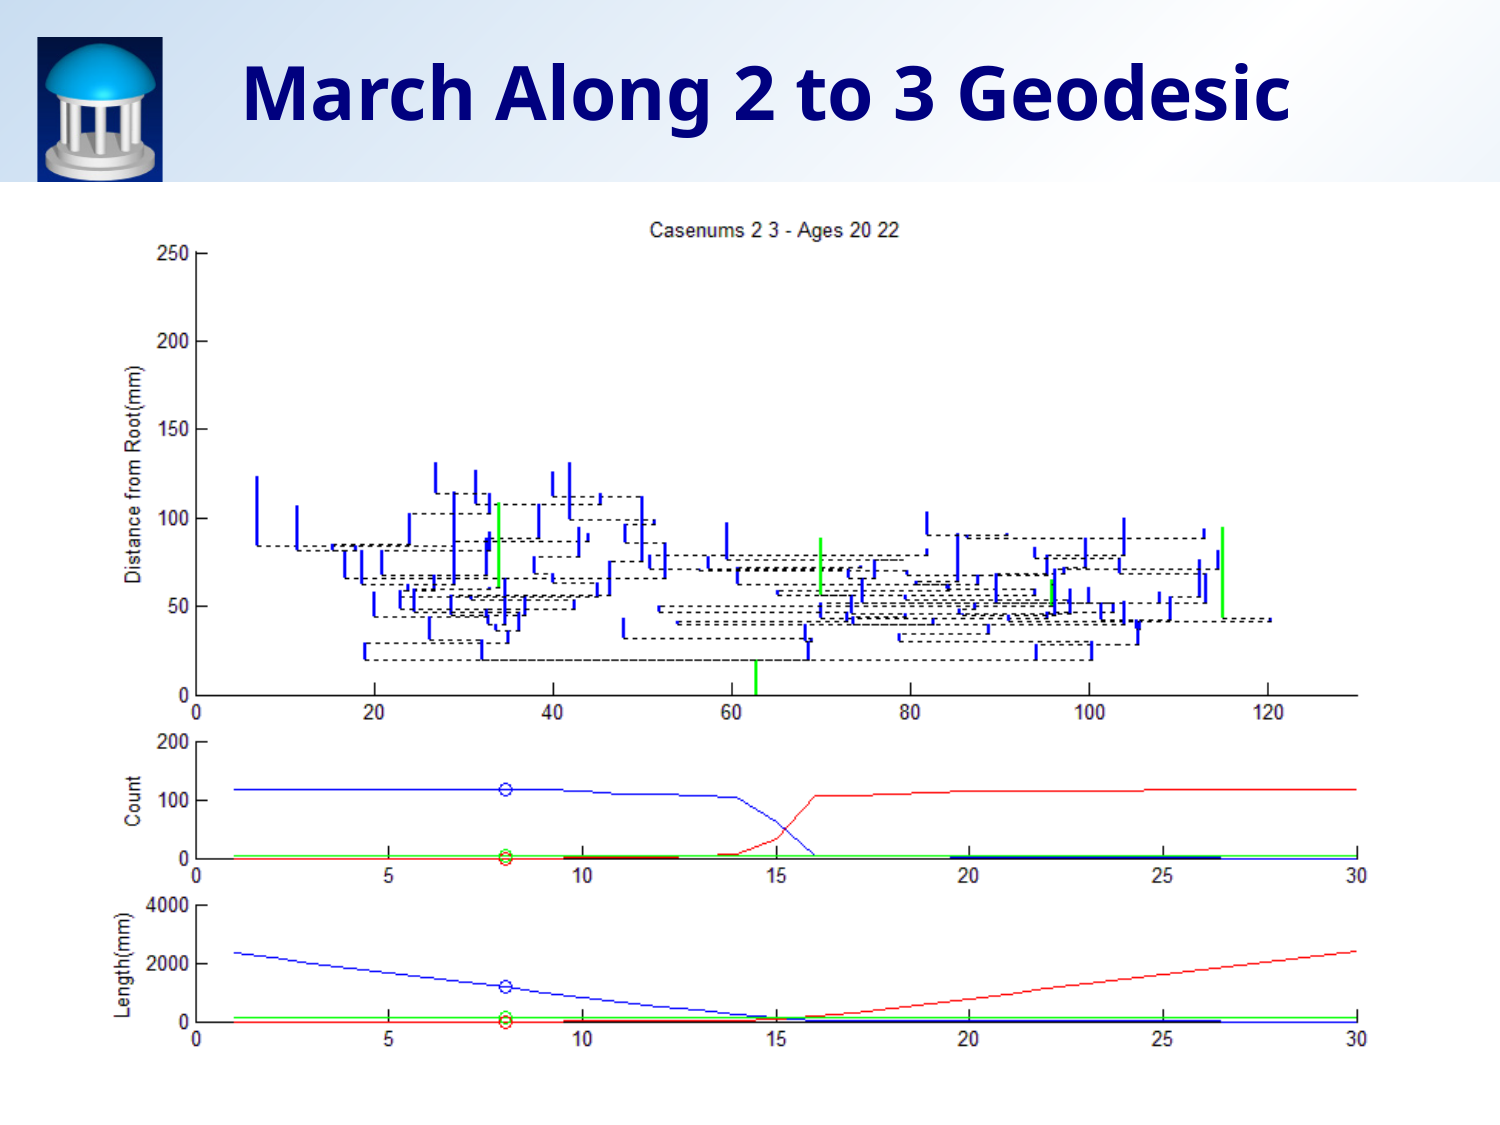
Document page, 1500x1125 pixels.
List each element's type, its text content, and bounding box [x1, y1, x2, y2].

title March Along 2 to 3 Geodesic [224, 24, 1438, 156]
picture [0, 182, 1500, 1125]
